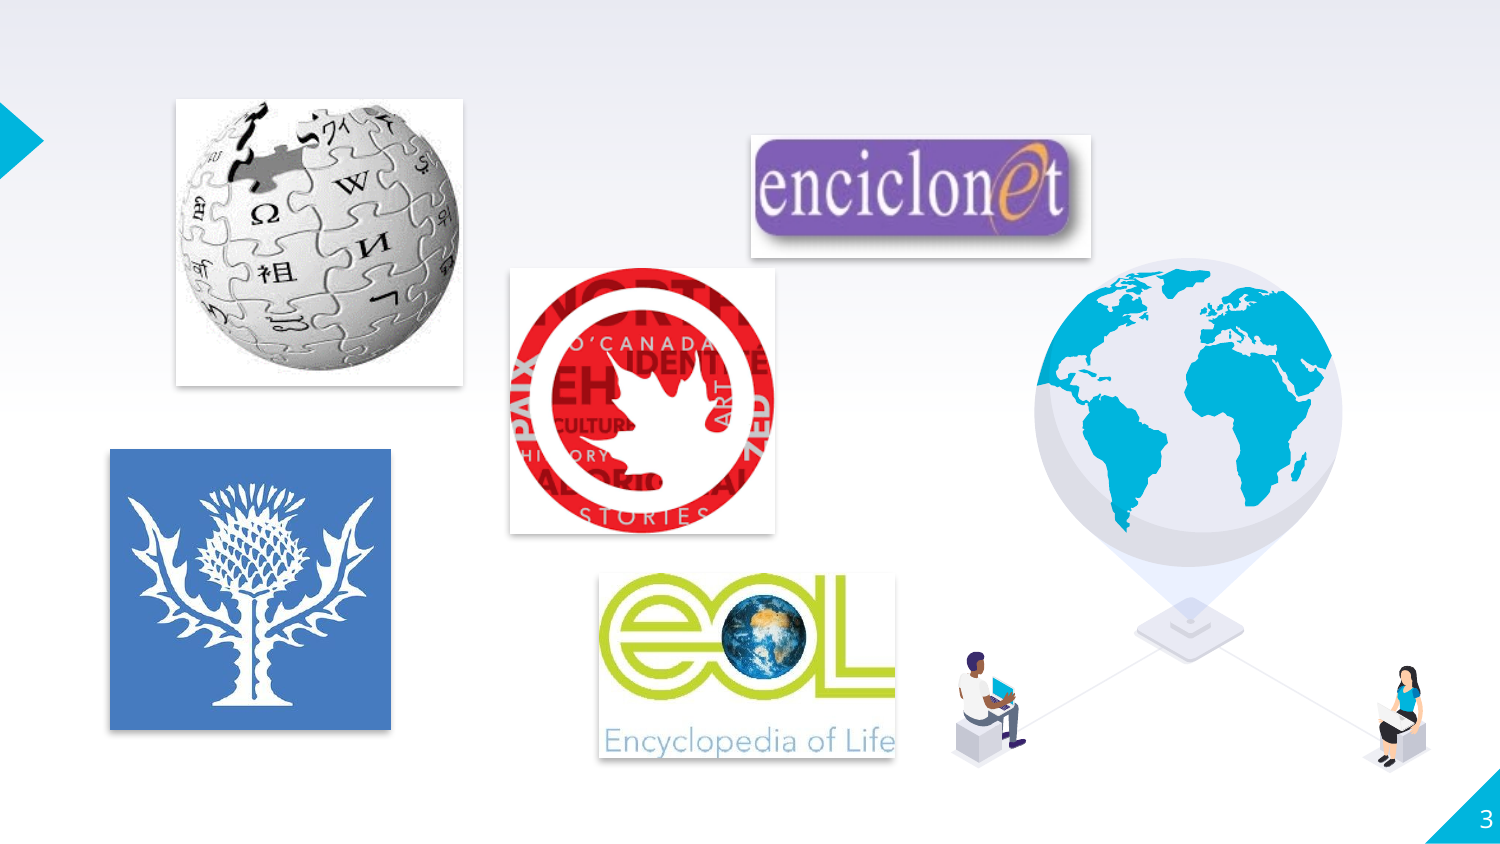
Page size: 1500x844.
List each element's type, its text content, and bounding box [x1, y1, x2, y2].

picture [599, 573, 895, 758]
slide_number 3 [1418, 760, 1494, 838]
picture [751, 135, 1092, 258]
picture [109, 449, 391, 730]
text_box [950, 257, 1432, 774]
picture [176, 99, 464, 387]
picture [510, 268, 775, 534]
